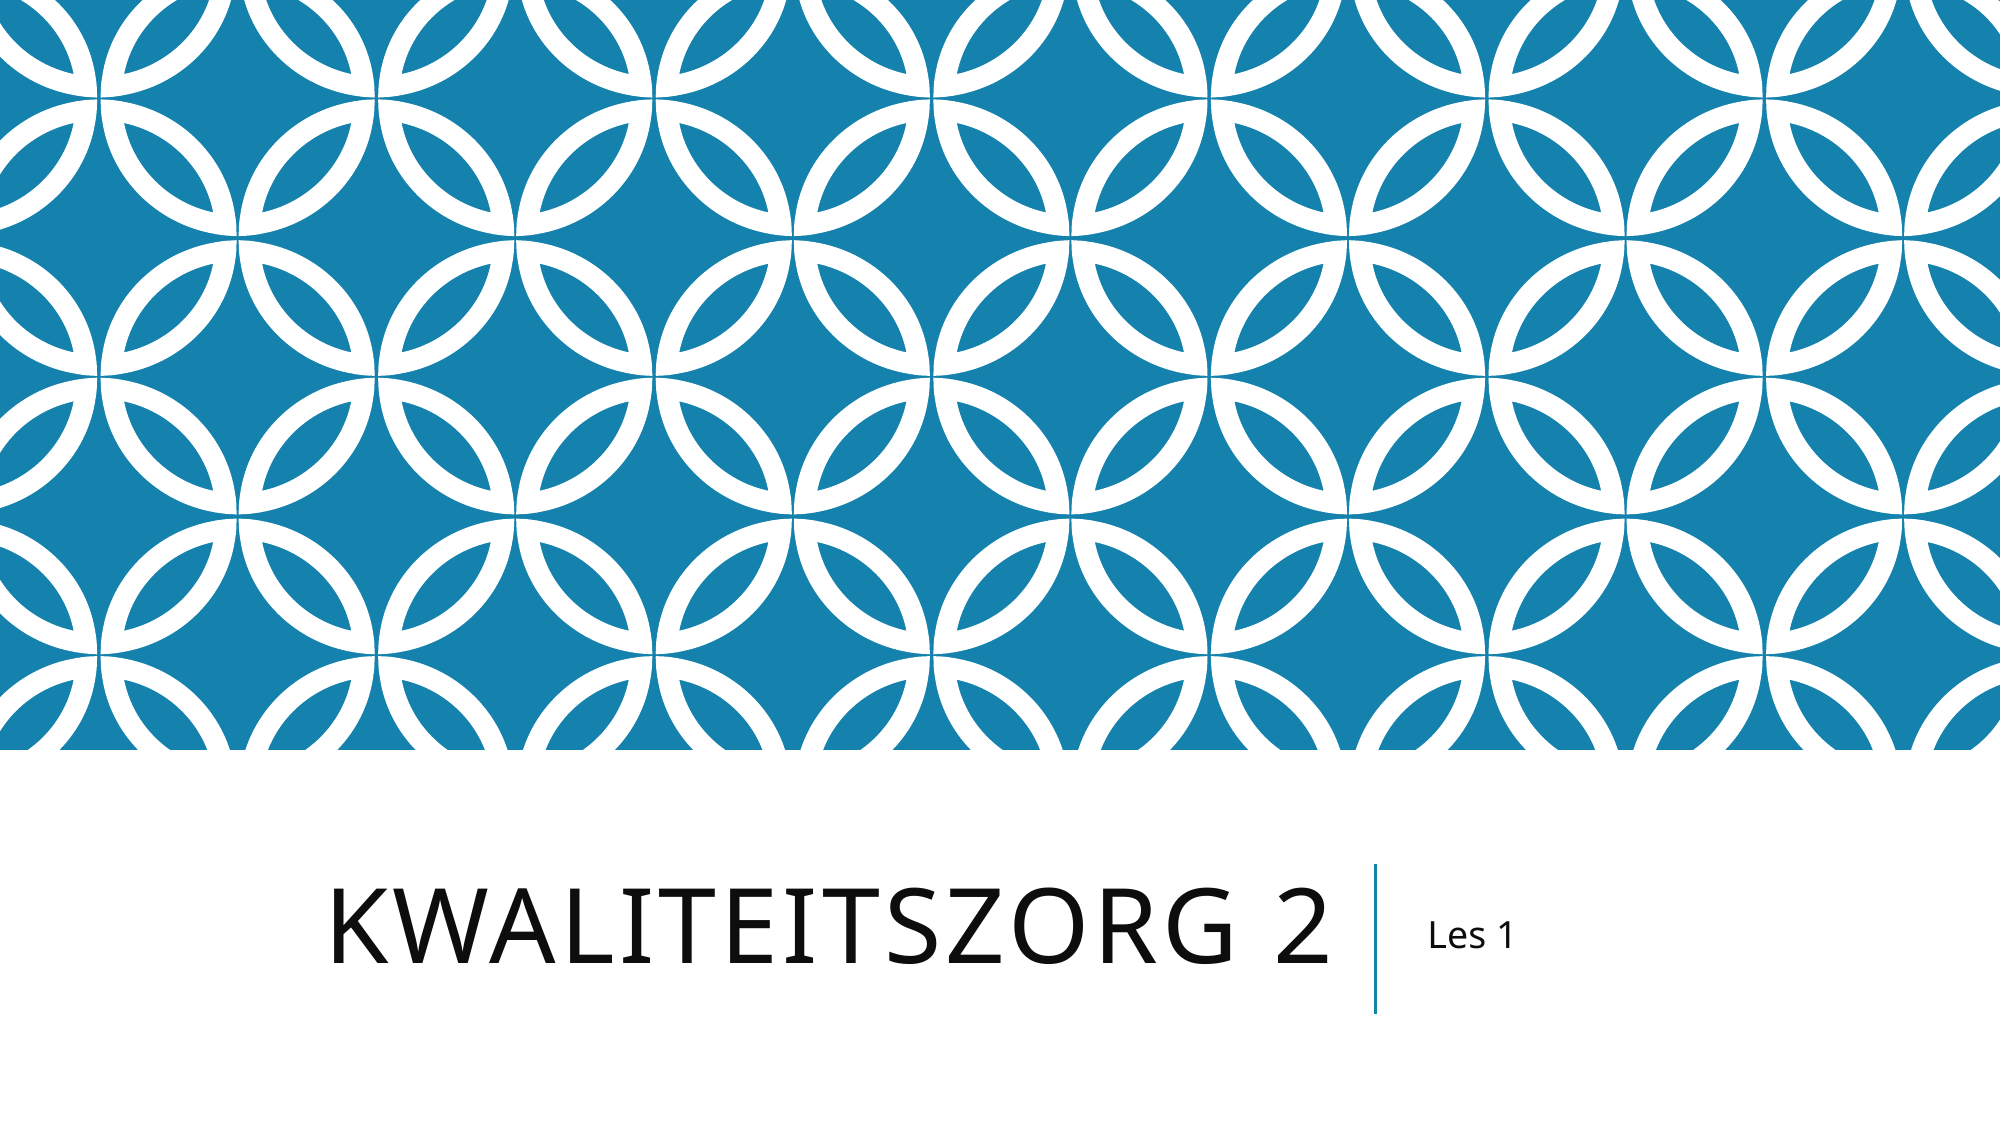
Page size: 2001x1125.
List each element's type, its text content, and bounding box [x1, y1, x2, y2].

title Kwaliteitszorg 2 [75, 813, 1350, 1054]
subtitle Les 1 [1412, 813, 1938, 1054]
